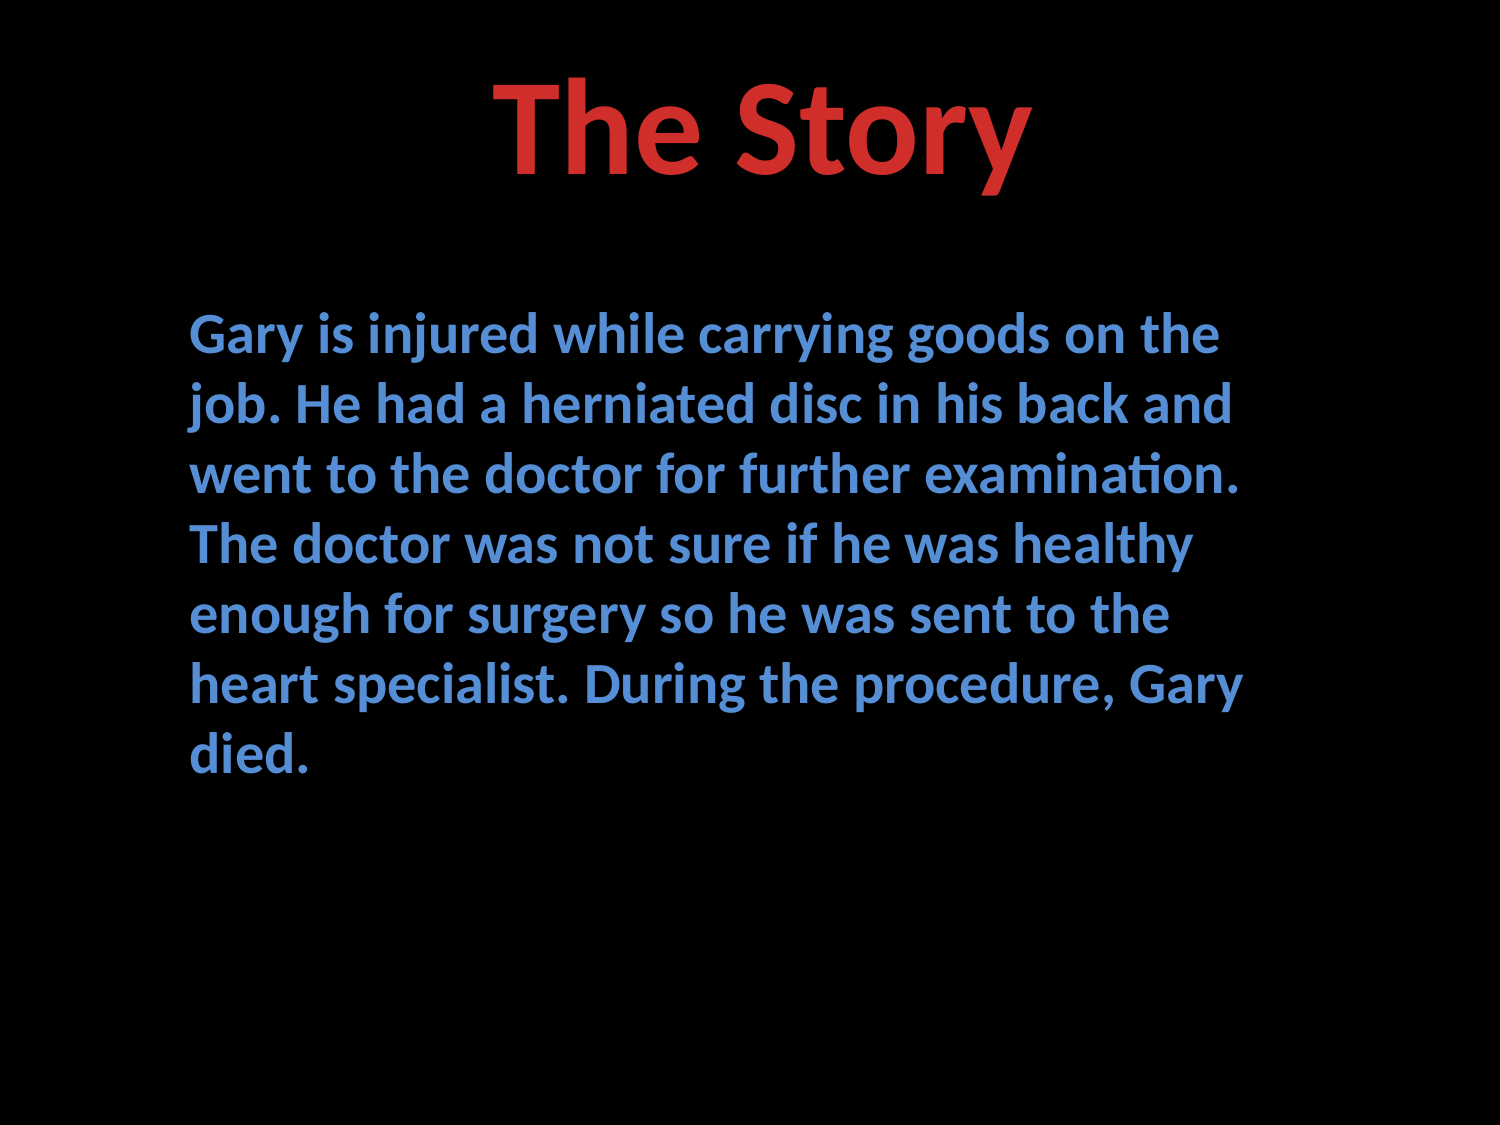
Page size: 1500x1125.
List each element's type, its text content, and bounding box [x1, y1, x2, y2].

text_box The Story [362, 29, 1165, 210]
text_box Gary is injured while carrying goods on the job. He had a herniated disc in his back and went to the doctor for further examination. The doctor was not sure if he was healthy enough for surgery so he was sent to the heart specialist. During the procedure, Gary died. [174, 287, 1325, 862]
